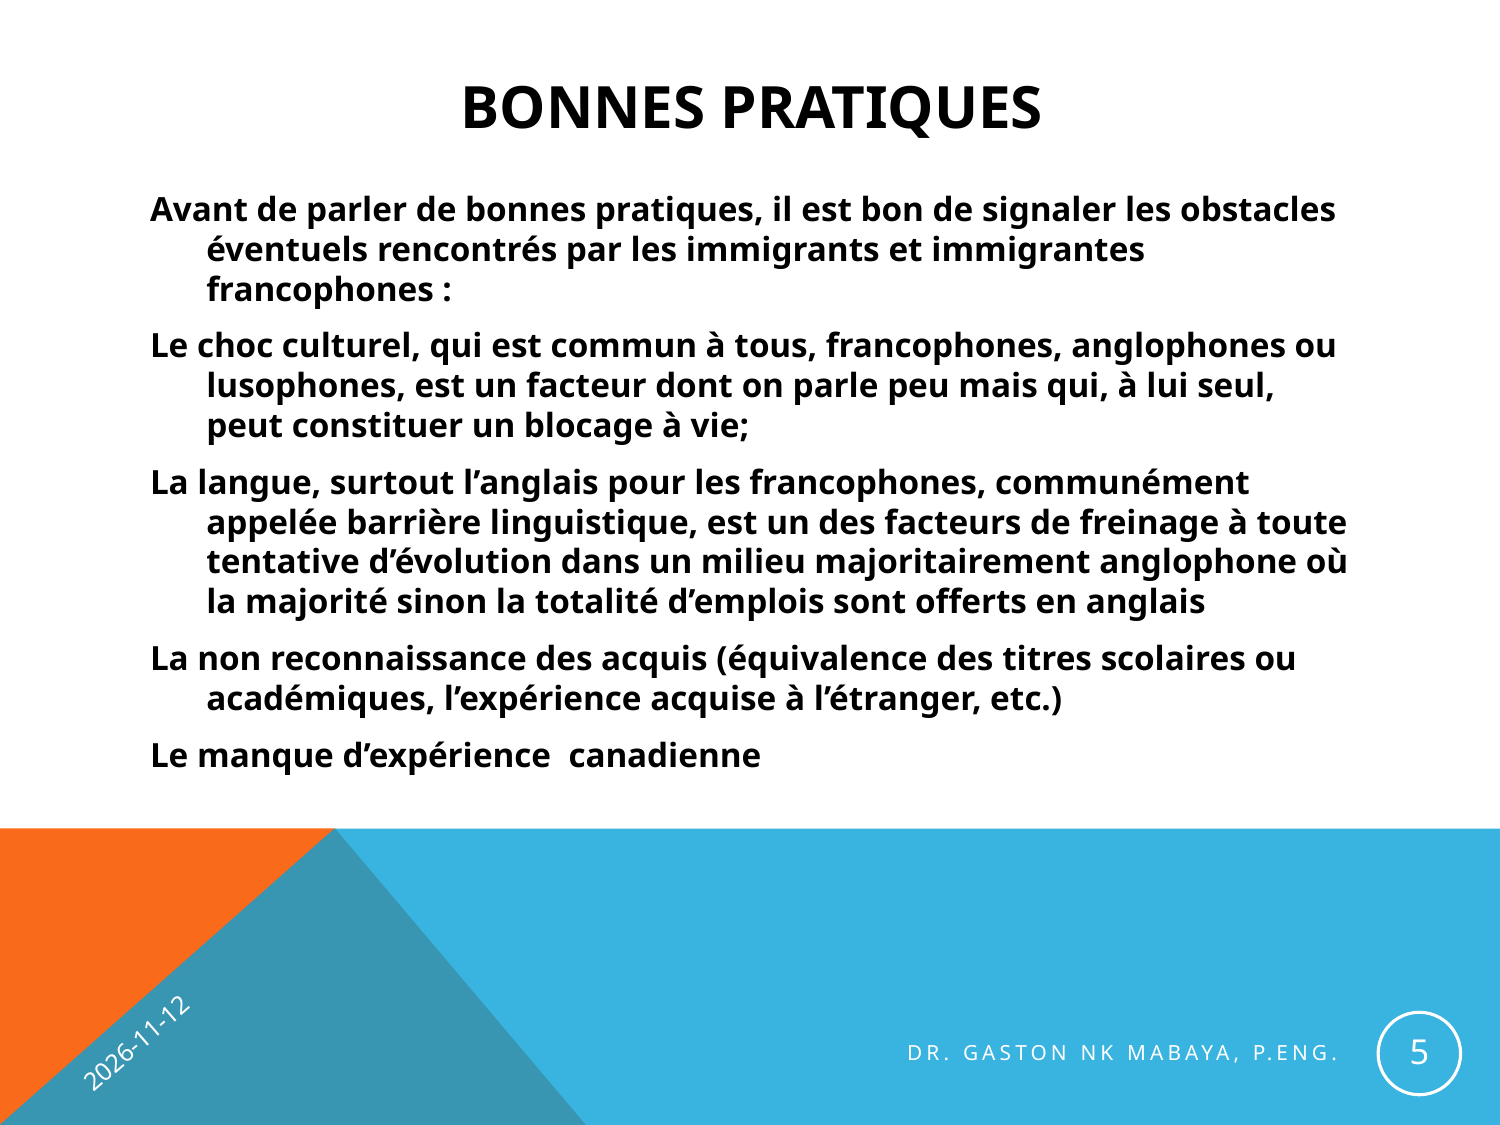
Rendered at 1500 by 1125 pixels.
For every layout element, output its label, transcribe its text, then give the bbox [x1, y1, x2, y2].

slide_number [65, 849, 357, 1109]
footer Dr. Gaston NK Mabaya, P.Eng. [577, 1031, 1352, 1076]
list Avant de parler de bonnes pratiques, il est bon de signaler les obstacles éventuels rencontrés par les immigrants et immigrantes francophones : Le choc culturel, qui est commun à tous, francophones, anglophones ou lusophones, est un facteur dont on parle peu mais qui, à lui seul, peut constituer un blocage à vie; La langue, surtout l’anglais pour les francophones, communément appelée barrière linguistique, est un des facteurs de freinage à toute tentative d’évolution dans un milieu majoritairement anglophone où la majorité sinon la totalité d’emplois sont offerts en anglais La non reconnaissance des acquis (équivalence des titres scolaires ou académiques, l’expérience acquise à l’étranger, etc.) Le manque d’expérience canadienne [135, 180, 1369, 768]
title Bonnes pratiques [135, 60, 1369, 150]
slide_number 5 [1376, 1010, 1463, 1097]
